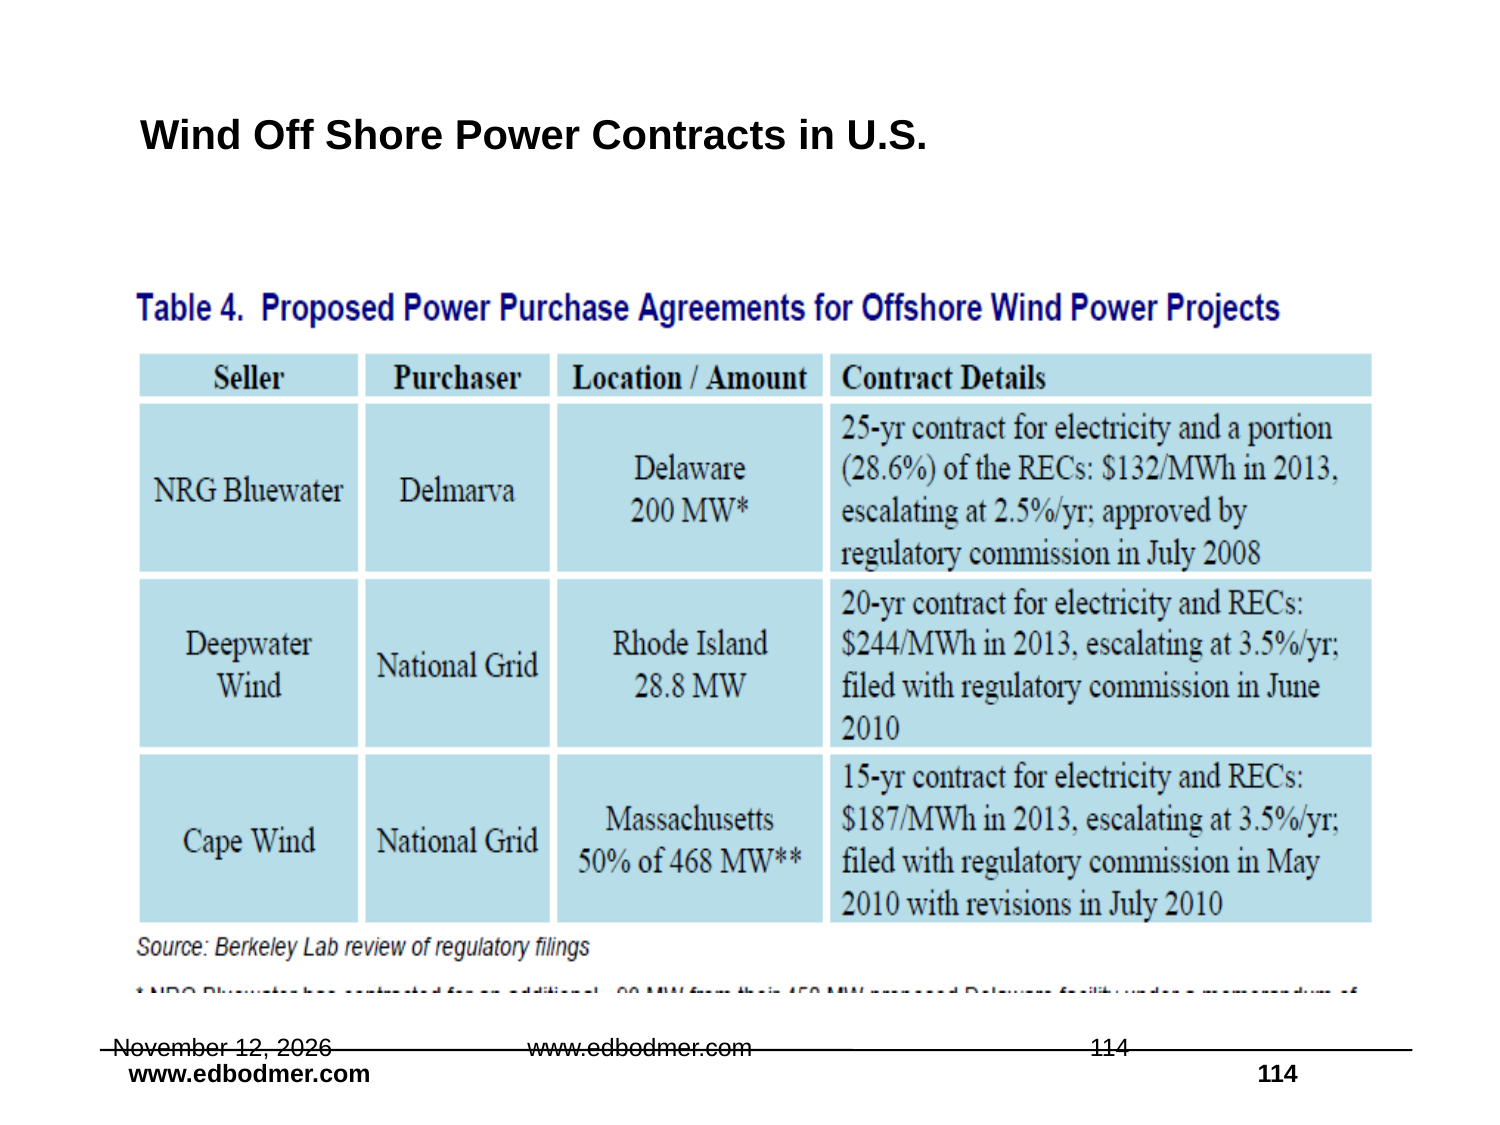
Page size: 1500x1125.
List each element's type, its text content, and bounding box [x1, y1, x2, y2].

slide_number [97, 1024, 403, 1103]
footer www.edbodmer.com [512, 1024, 988, 1103]
slide_number 114 [1074, 1024, 1425, 1103]
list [74, 249, 1426, 993]
title Wind Off Shore Power Contracts in U.S. [124, 99, 1288, 226]
